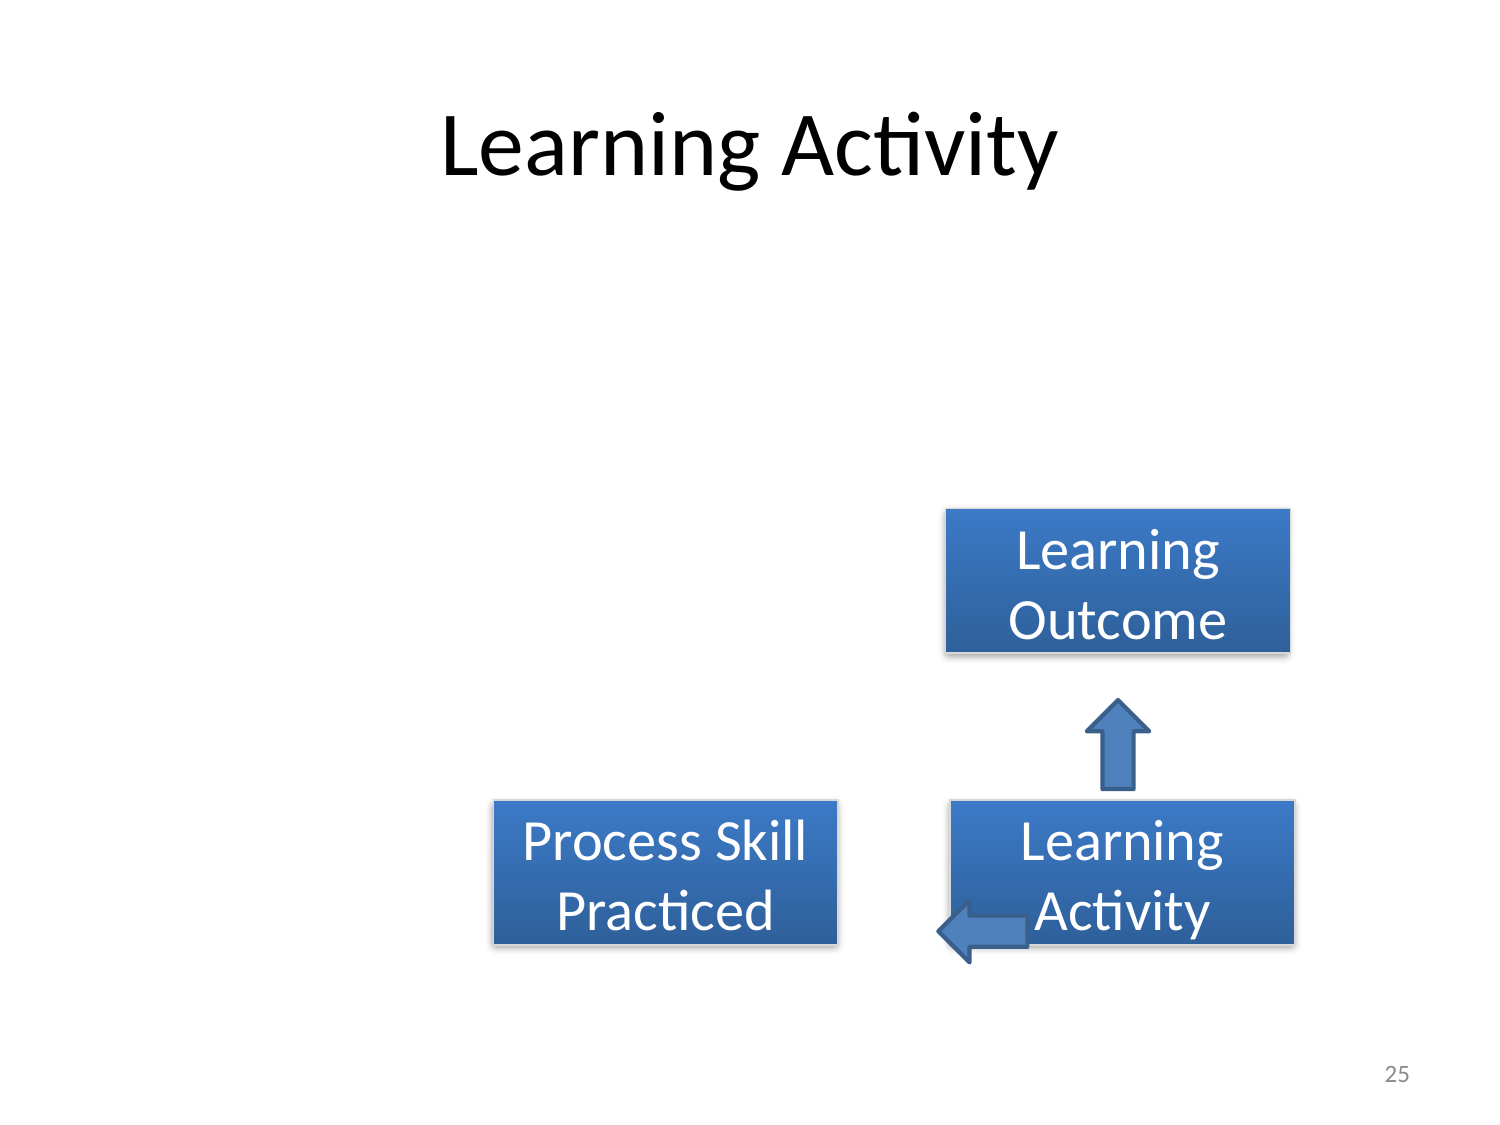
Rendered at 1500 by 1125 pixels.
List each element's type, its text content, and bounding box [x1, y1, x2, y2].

text_box [1084, 697, 1152, 792]
text_box Learning Activity [75, 45, 1425, 233]
text_box Learning Activity [949, 799, 1296, 946]
text_box Process Skill Practiced [493, 799, 839, 946]
text_box 25 [1074, 1042, 1425, 1103]
text_box [936, 898, 1030, 965]
text_box Learning Outcome [945, 508, 1291, 654]
